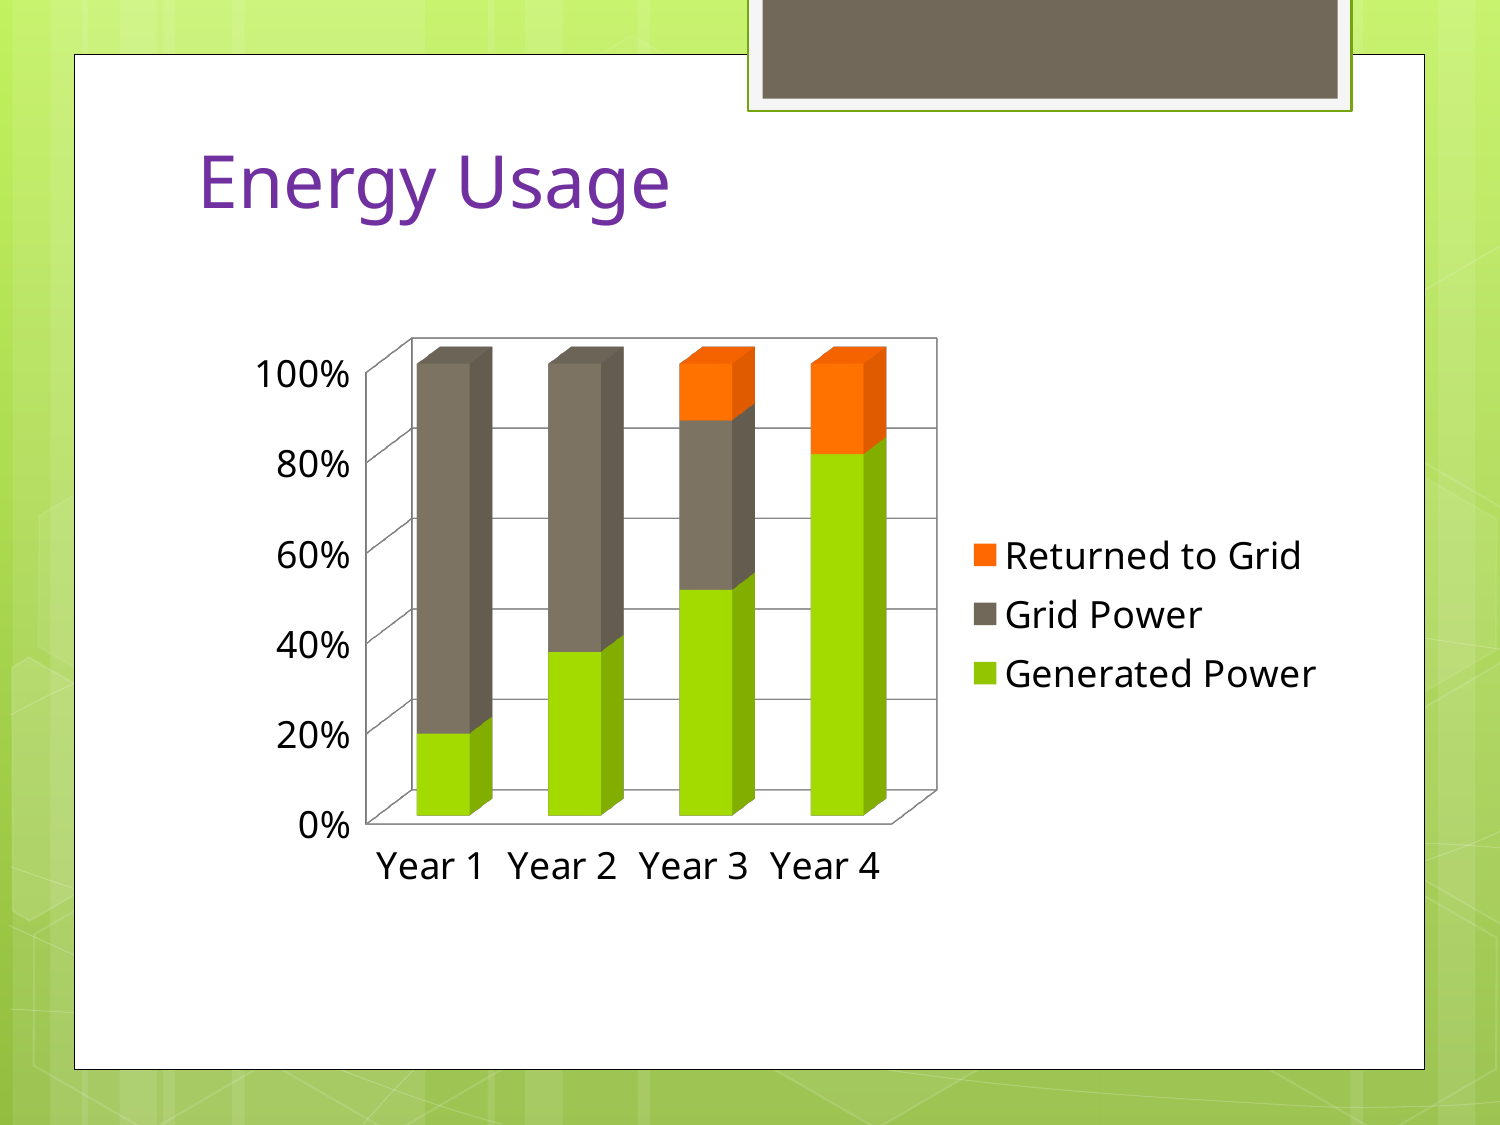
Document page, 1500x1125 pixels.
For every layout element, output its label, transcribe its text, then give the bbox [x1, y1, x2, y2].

chart [229, 326, 1343, 902]
title Energy Usage [183, 125, 715, 231]
